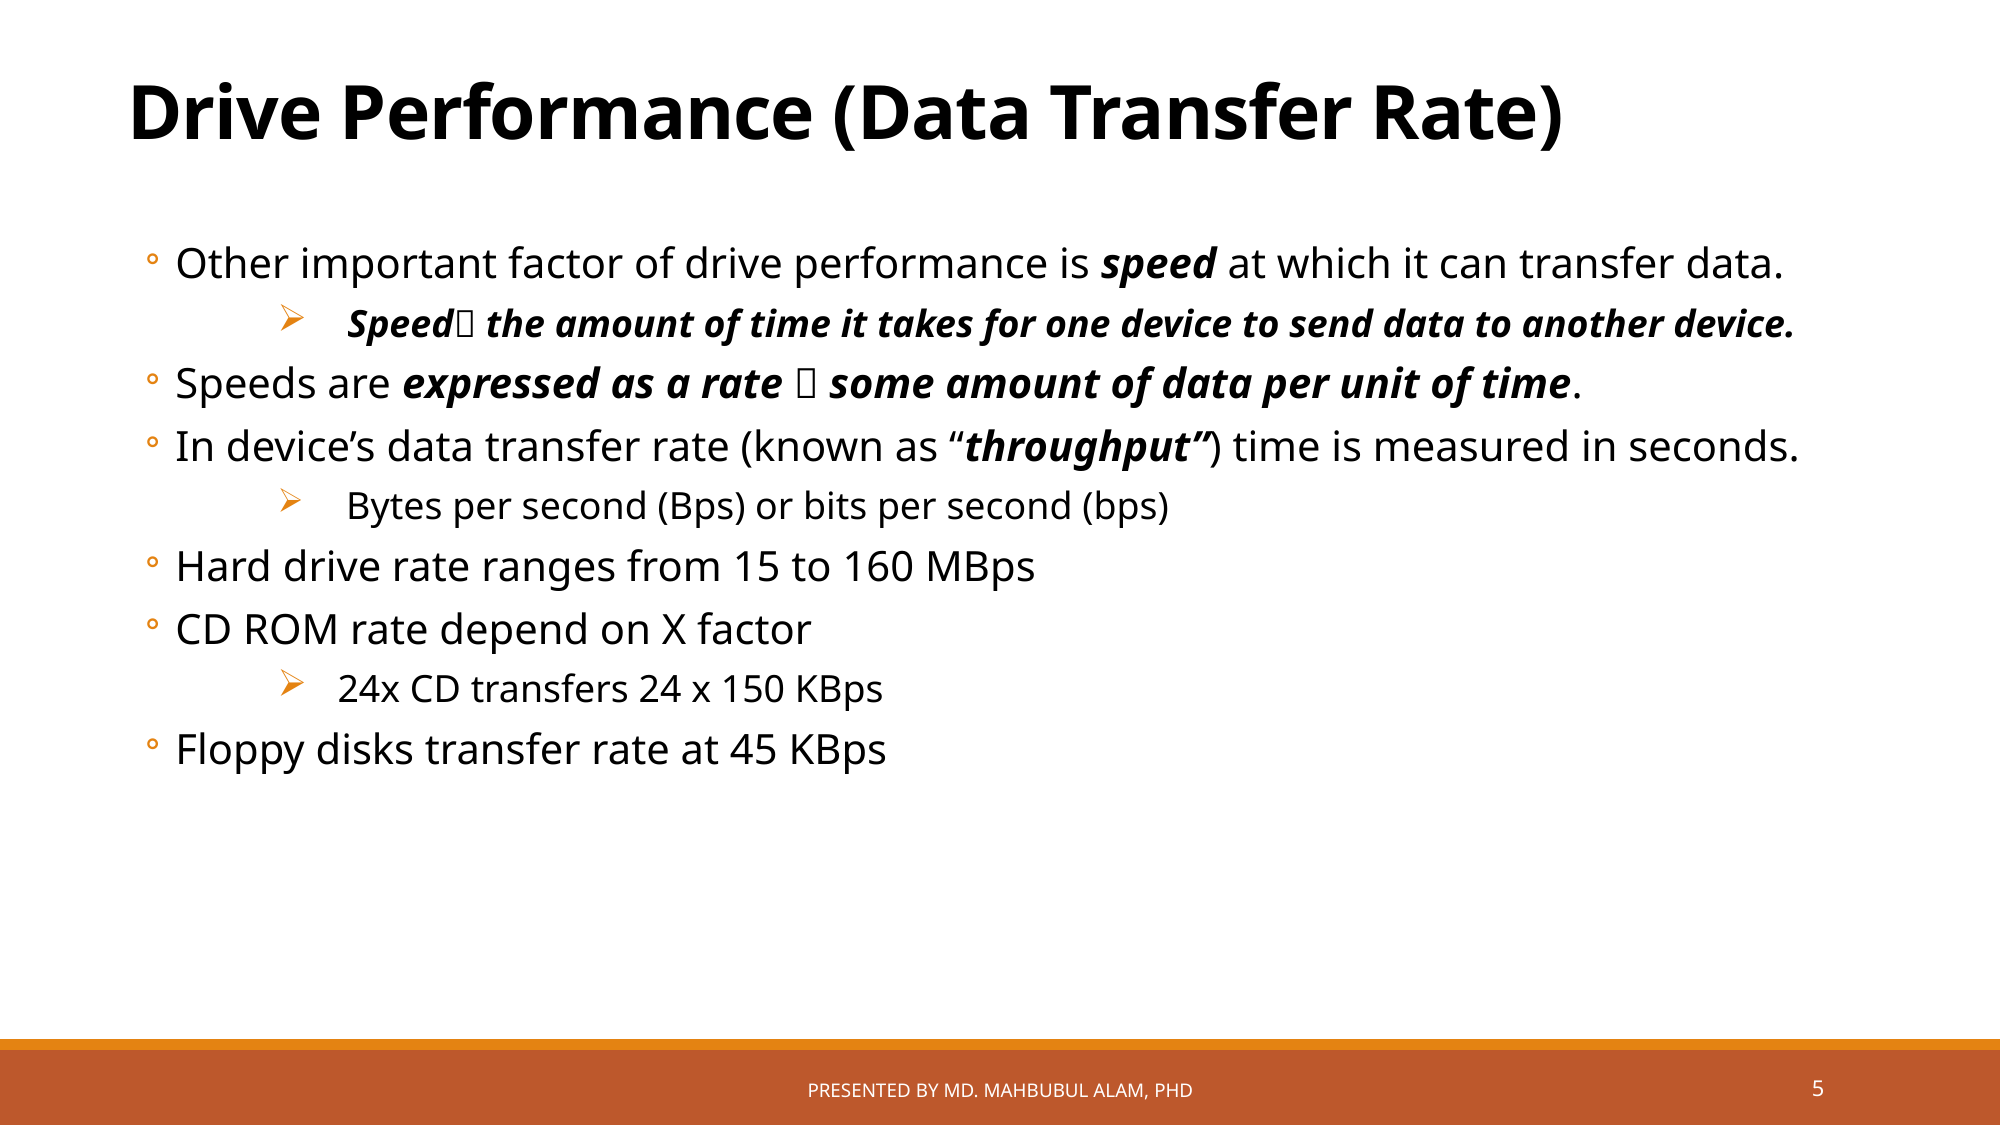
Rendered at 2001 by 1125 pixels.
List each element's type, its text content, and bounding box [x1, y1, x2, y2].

footer Presented by Md. Mahbubul Alam, PhD [604, 1059, 1396, 1120]
slide_number 5 [1624, 1059, 1840, 1120]
list Other important factor of drive performance is speed at which it can transfer data. Speed the amount of time it takes for one device to send data to another device. Speeds are expressed as a rate  some amount of data per unit of time. In device’s data transfer rate (known as “throughput”) time is measured in seconds. Bytes per second (Bps) or bits per second (bps) Hard drive rate ranges from 15 to 160 MBps CD ROM rate depend on X factor 24x CD transfers 24 x 150 KBps Floppy disks transfer rate at 45 KBps [112, 229, 1875, 993]
title Drive Performance (Data Transfer Rate) [112, 62, 1830, 163]
